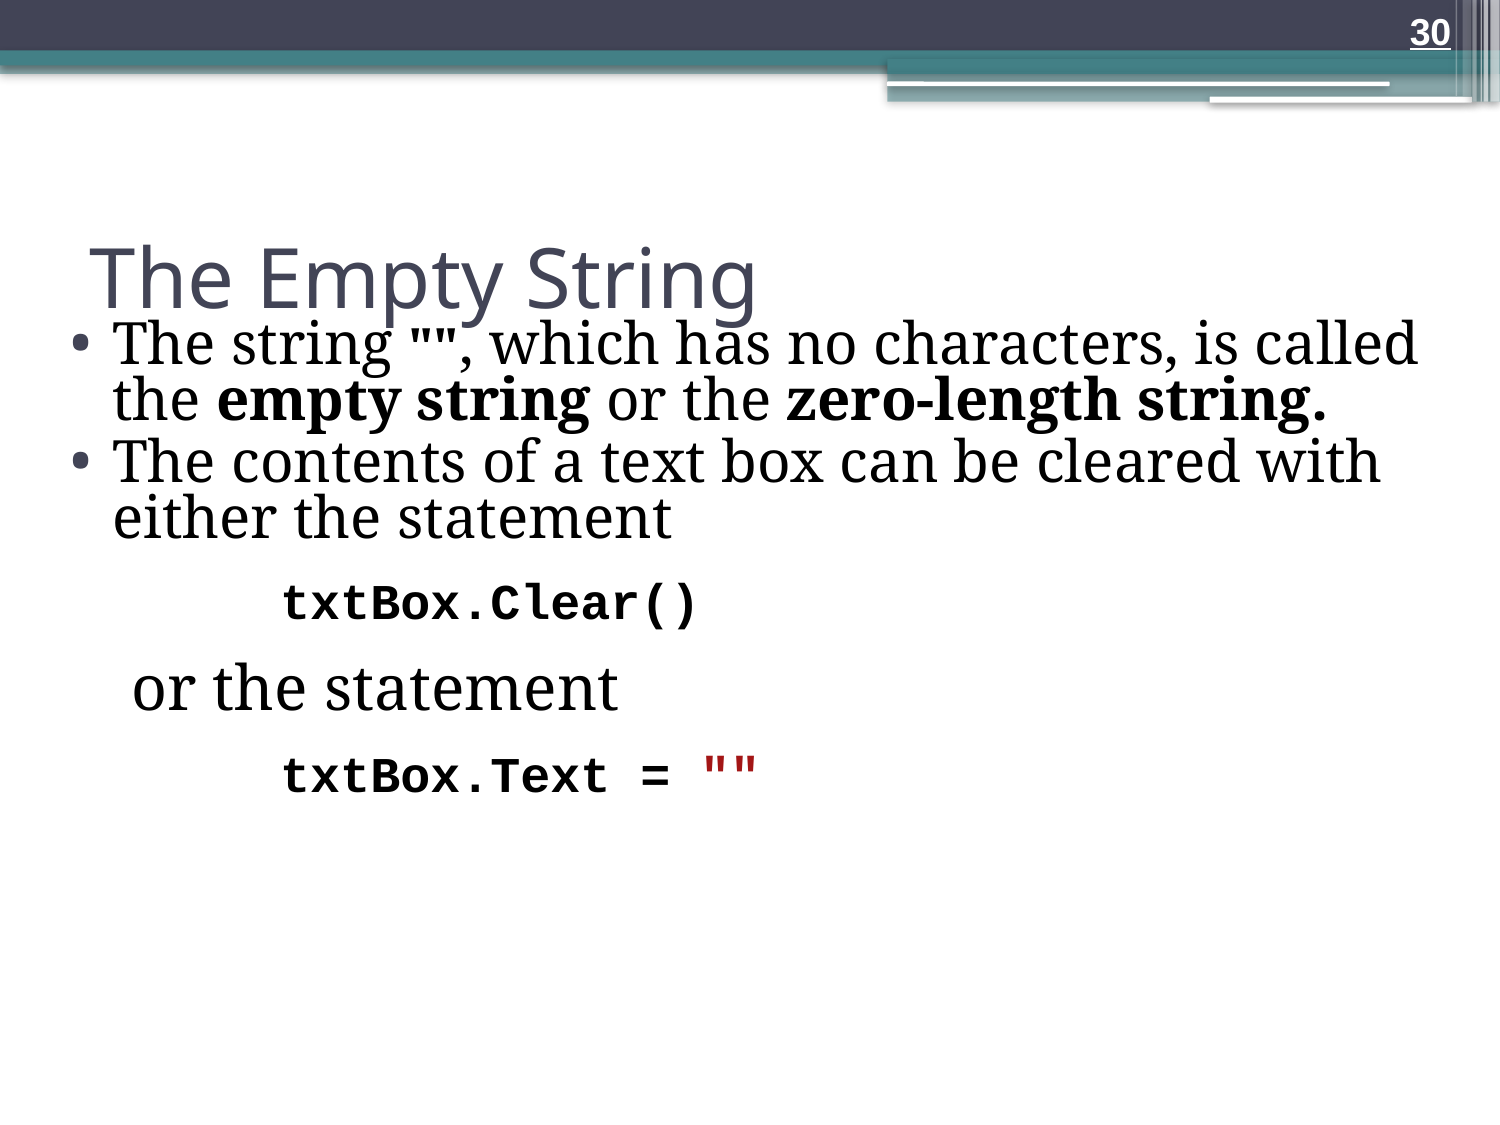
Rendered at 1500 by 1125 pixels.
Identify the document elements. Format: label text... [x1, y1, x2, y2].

slide_number 30 [1341, 0, 1466, 61]
title The Empty String [75, 187, 1425, 312]
list The string "", which has no characters, is called the empty string or the zero-length string. The contents of a text box can be cleared with either the statement txtBox.Clear() or the statement txtBox.Text = "" [37, 312, 1463, 994]
